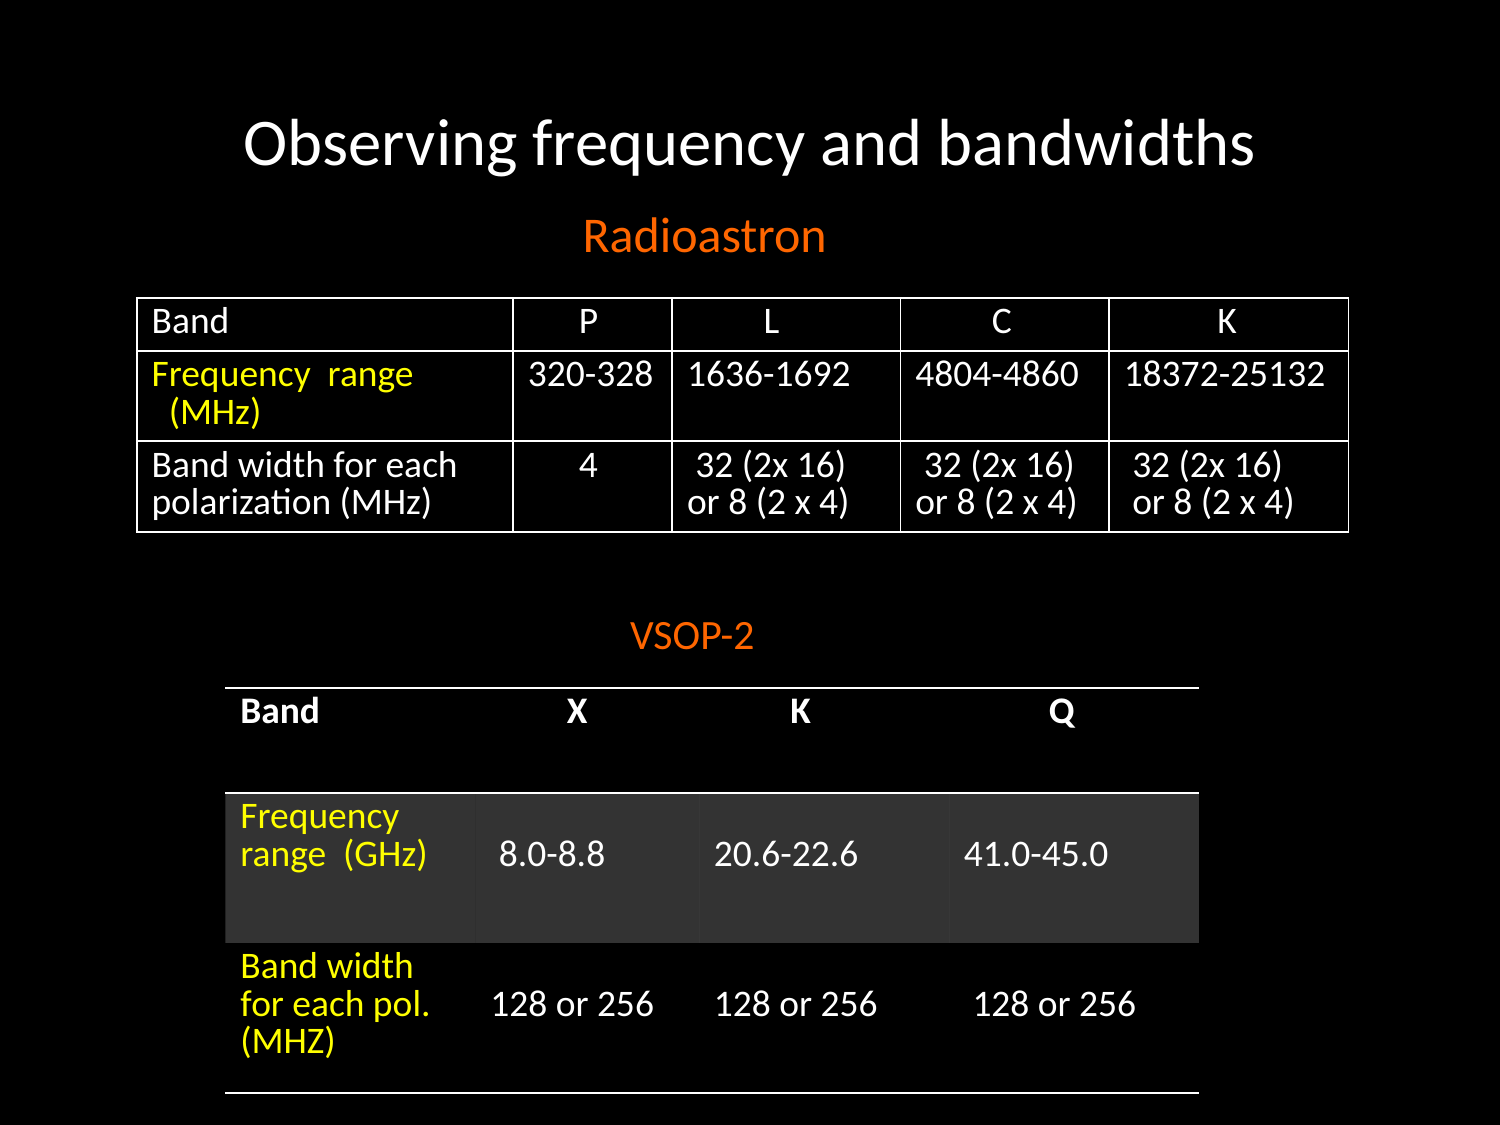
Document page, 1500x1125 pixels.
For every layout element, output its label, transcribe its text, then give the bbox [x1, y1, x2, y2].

table_cell 128 or 256 [475, 943, 699, 1092]
table_cell 18372-25132 [1110, 352, 1348, 440]
table_cell 32 (2x 16) or 8 (2 x 4) [673, 442, 900, 531]
table_cell Frequency range (GHz) [225, 794, 475, 943]
text_box Radioastron [567, 194, 845, 270]
table_cell 128 or 256 [699, 943, 949, 1092]
table_cell 32 (2x 16) or 8 (2 x 4) [901, 442, 1108, 531]
table_cell 41.0-45.0 [949, 794, 1199, 943]
table_cell 1636-1692 [673, 352, 900, 440]
table_cell 8.0-8.8 [475, 794, 699, 943]
table_header Band [138, 299, 512, 350]
table_header Q [949, 689, 1199, 792]
text_box VSOP-2 [615, 600, 770, 666]
table_cell 20.6-22.6 [699, 794, 949, 943]
table_header C [901, 299, 1108, 350]
table_cell Band width for each pol. (MHZ) [225, 943, 475, 1092]
table_header P [514, 299, 671, 350]
table_cell 32 (2x 16) or 8 (2 x 4) [1110, 442, 1348, 531]
table_header K [1110, 299, 1348, 350]
table_header Band [225, 689, 475, 792]
table_header K [699, 689, 949, 792]
table_cell 128 or 256 [949, 943, 1199, 1092]
title Observing frequency and bandwidths [75, 45, 1425, 233]
table_cell 4804-4860 [901, 352, 1108, 440]
table_header X [475, 689, 699, 792]
table_cell Band width for each polarization (MHz) [138, 442, 512, 531]
table_header L [673, 299, 900, 350]
table_cell 320-328 [514, 352, 671, 440]
table_cell Frequency range (MHz) [138, 352, 512, 440]
table_cell 4 [514, 442, 671, 531]
